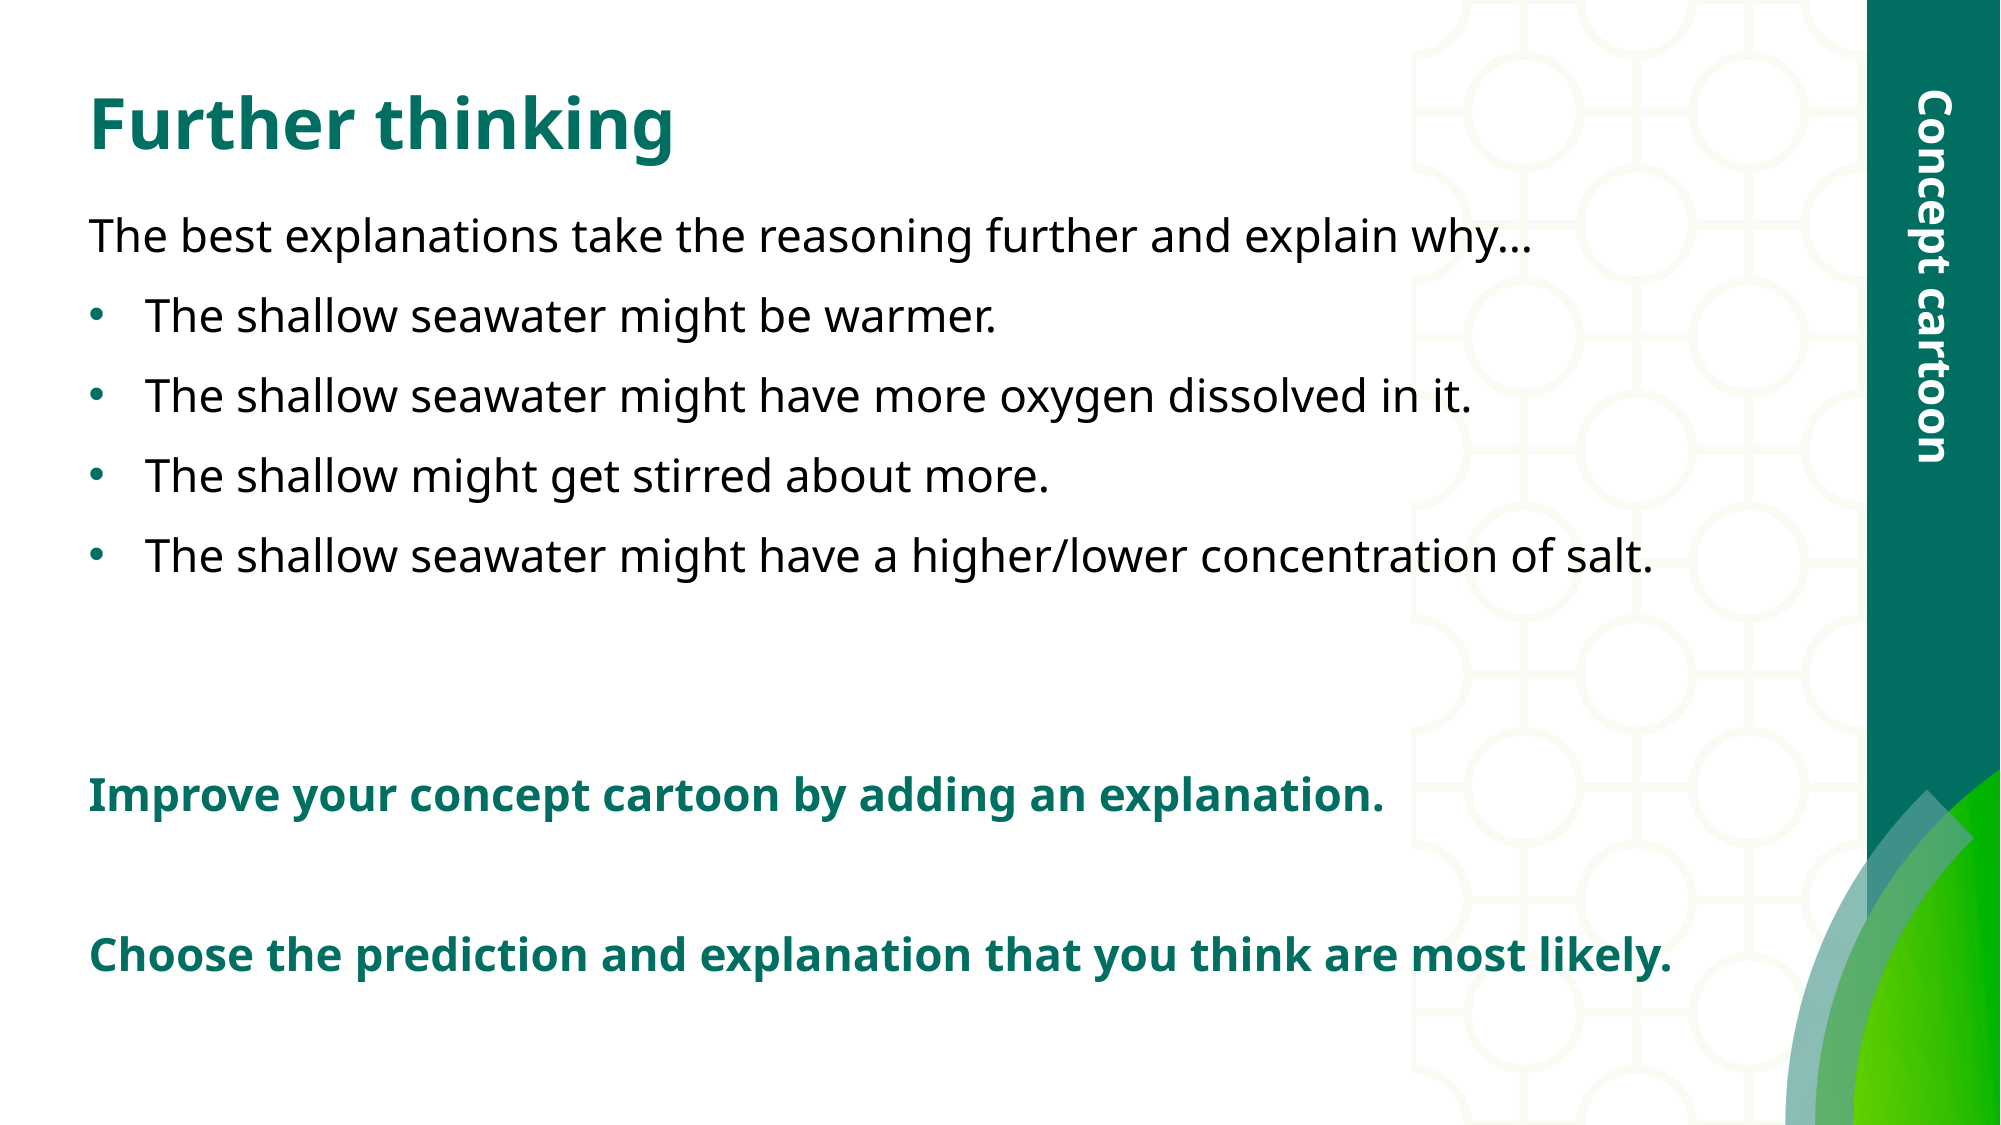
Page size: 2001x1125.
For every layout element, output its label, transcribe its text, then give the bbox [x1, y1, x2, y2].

title Further thinking [88, 88, 1743, 161]
text_box Concept cartoon [1867, 88, 2000, 768]
picture [1411, 0, 2001, 1125]
list The best explanations take the reasoning further and explain why… The shallow seawater might be warmer. The shallow seawater might have more oxygen dissolved in it. The shallow might get stirred about more. The shallow seawater might have a higher/lower concentration of salt. Improve your concept cartoon by adding an explanation. Choose the prediction and explanation that you think are most likely. [88, 206, 1743, 1034]
